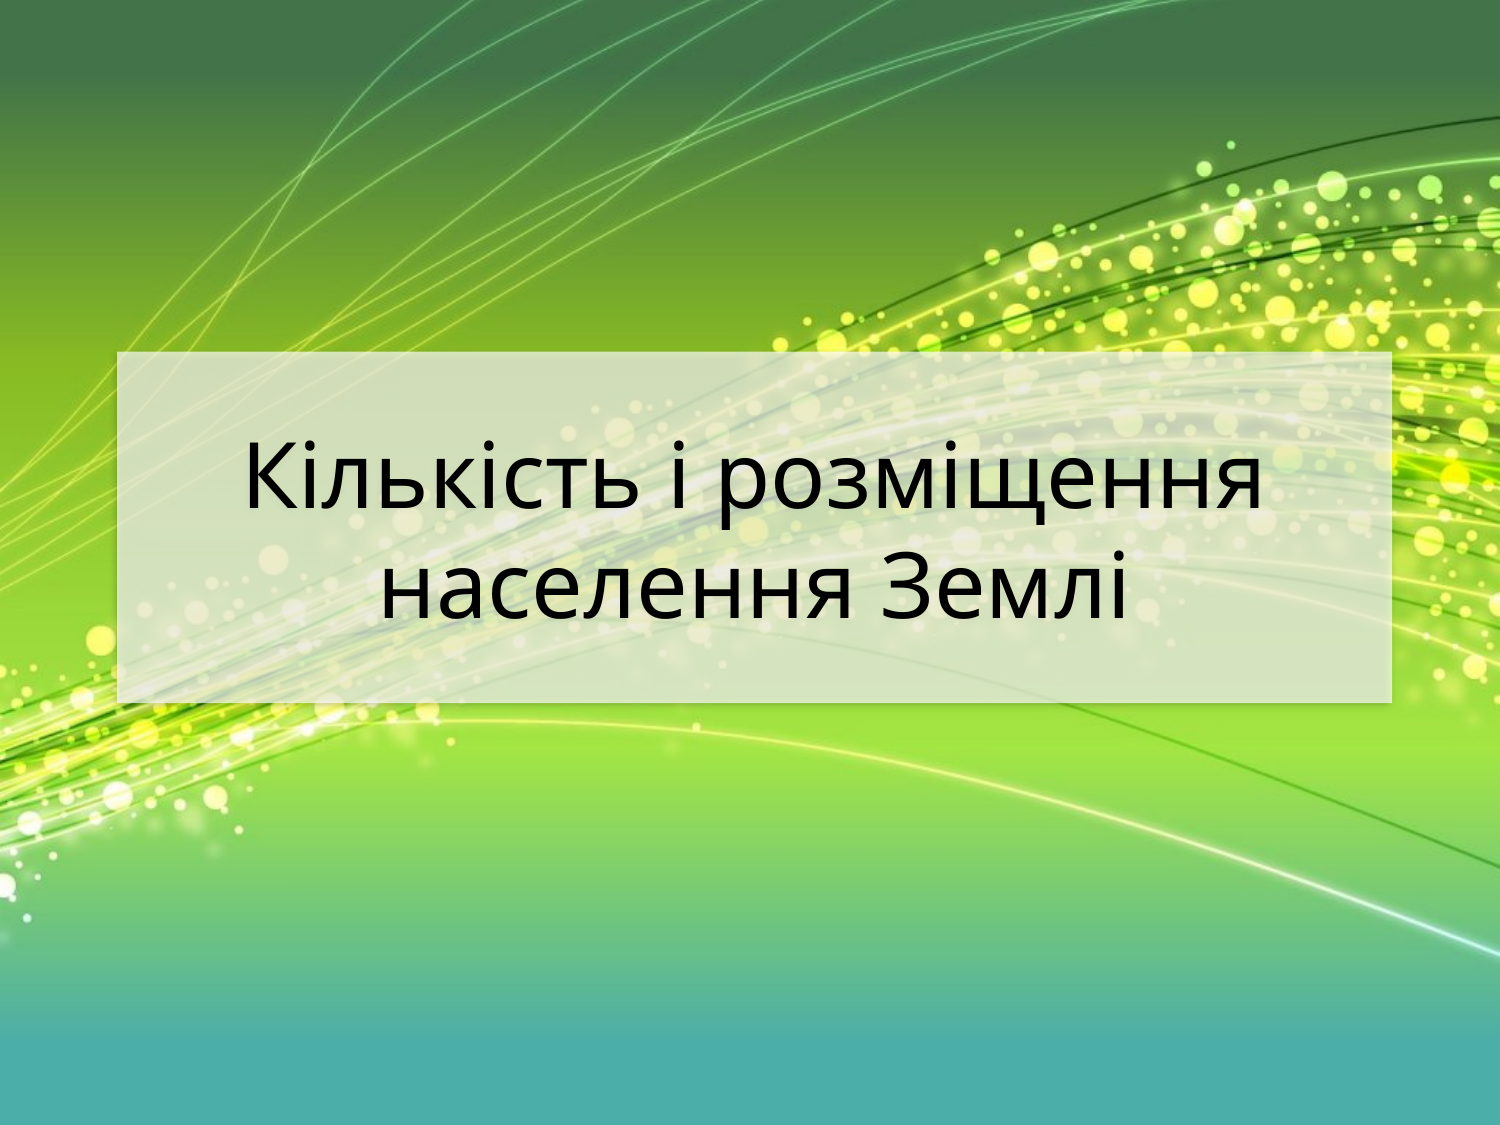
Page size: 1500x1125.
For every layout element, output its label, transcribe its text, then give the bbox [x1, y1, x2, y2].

picture [0, 0, 1500, 1125]
title Кількість і розміщення населення Землі [112, 347, 1397, 708]
